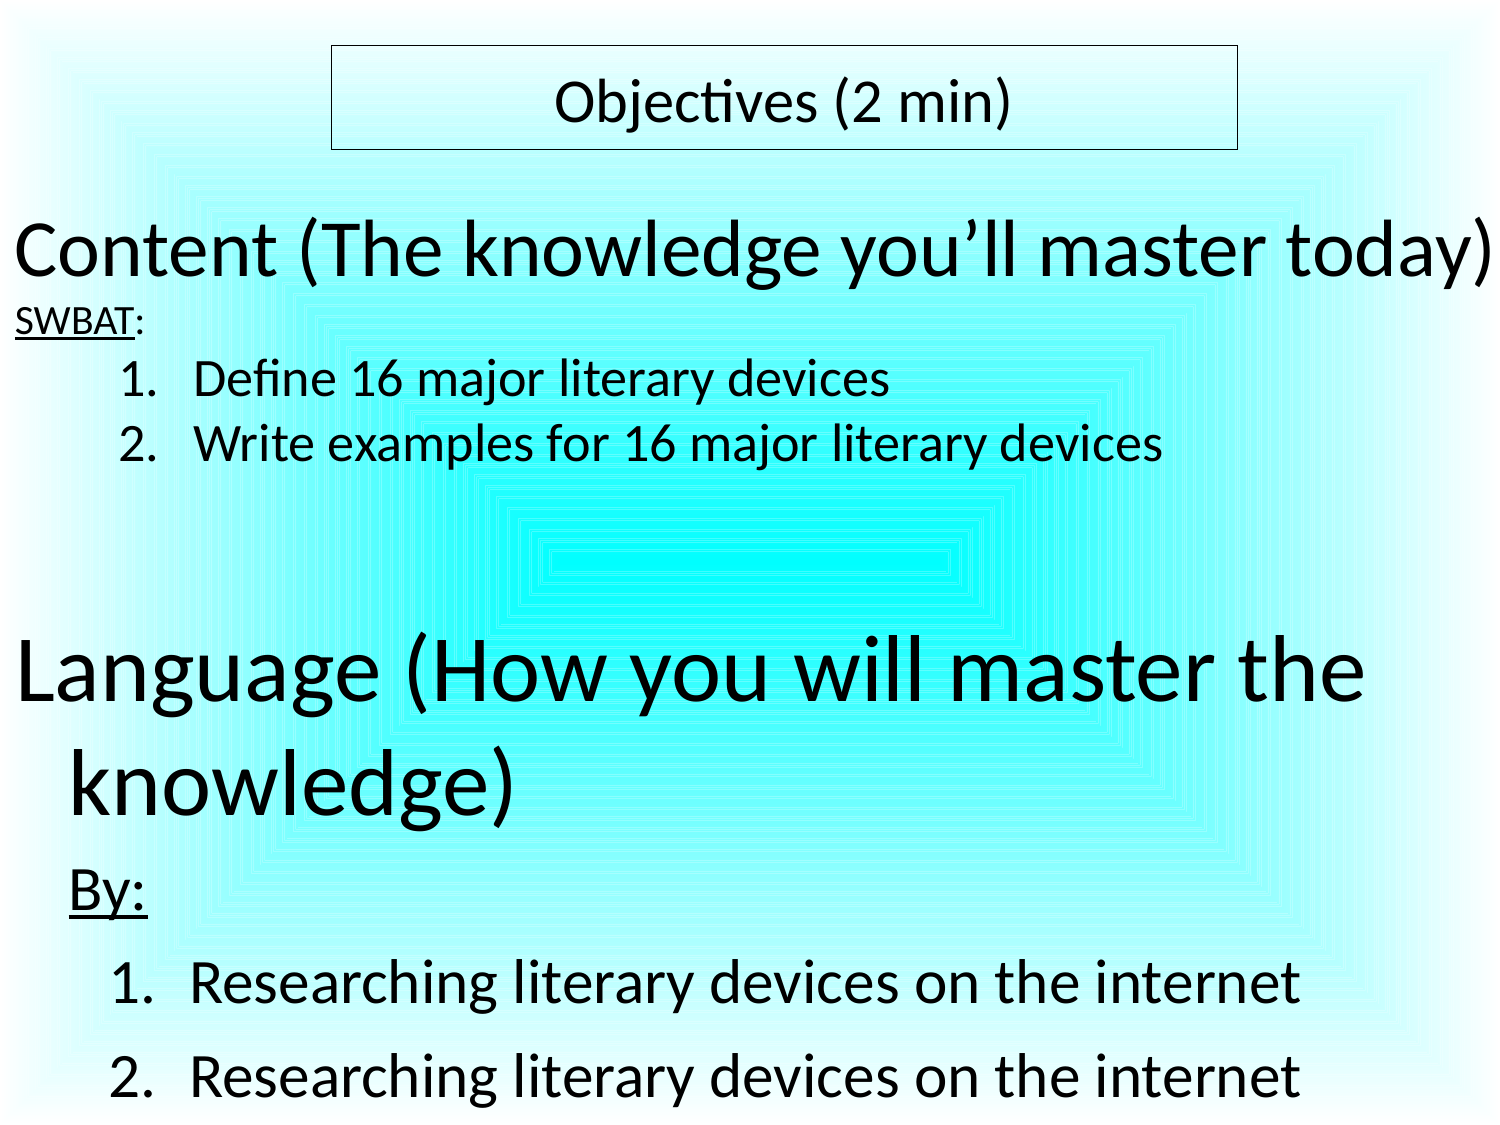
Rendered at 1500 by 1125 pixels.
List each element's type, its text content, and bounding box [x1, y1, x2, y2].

title Objectives (2 min) [331, 45, 1238, 150]
text_box Content (The knowledge you’ll master today) SWBAT: Define 16 major literary devices Write examples for 16 major literary devices [0, 187, 1500, 605]
list Language (How you will master the knowledge) By: Researching literary devices on the internet Researching literary devices on the internet [0, 605, 1500, 1125]
